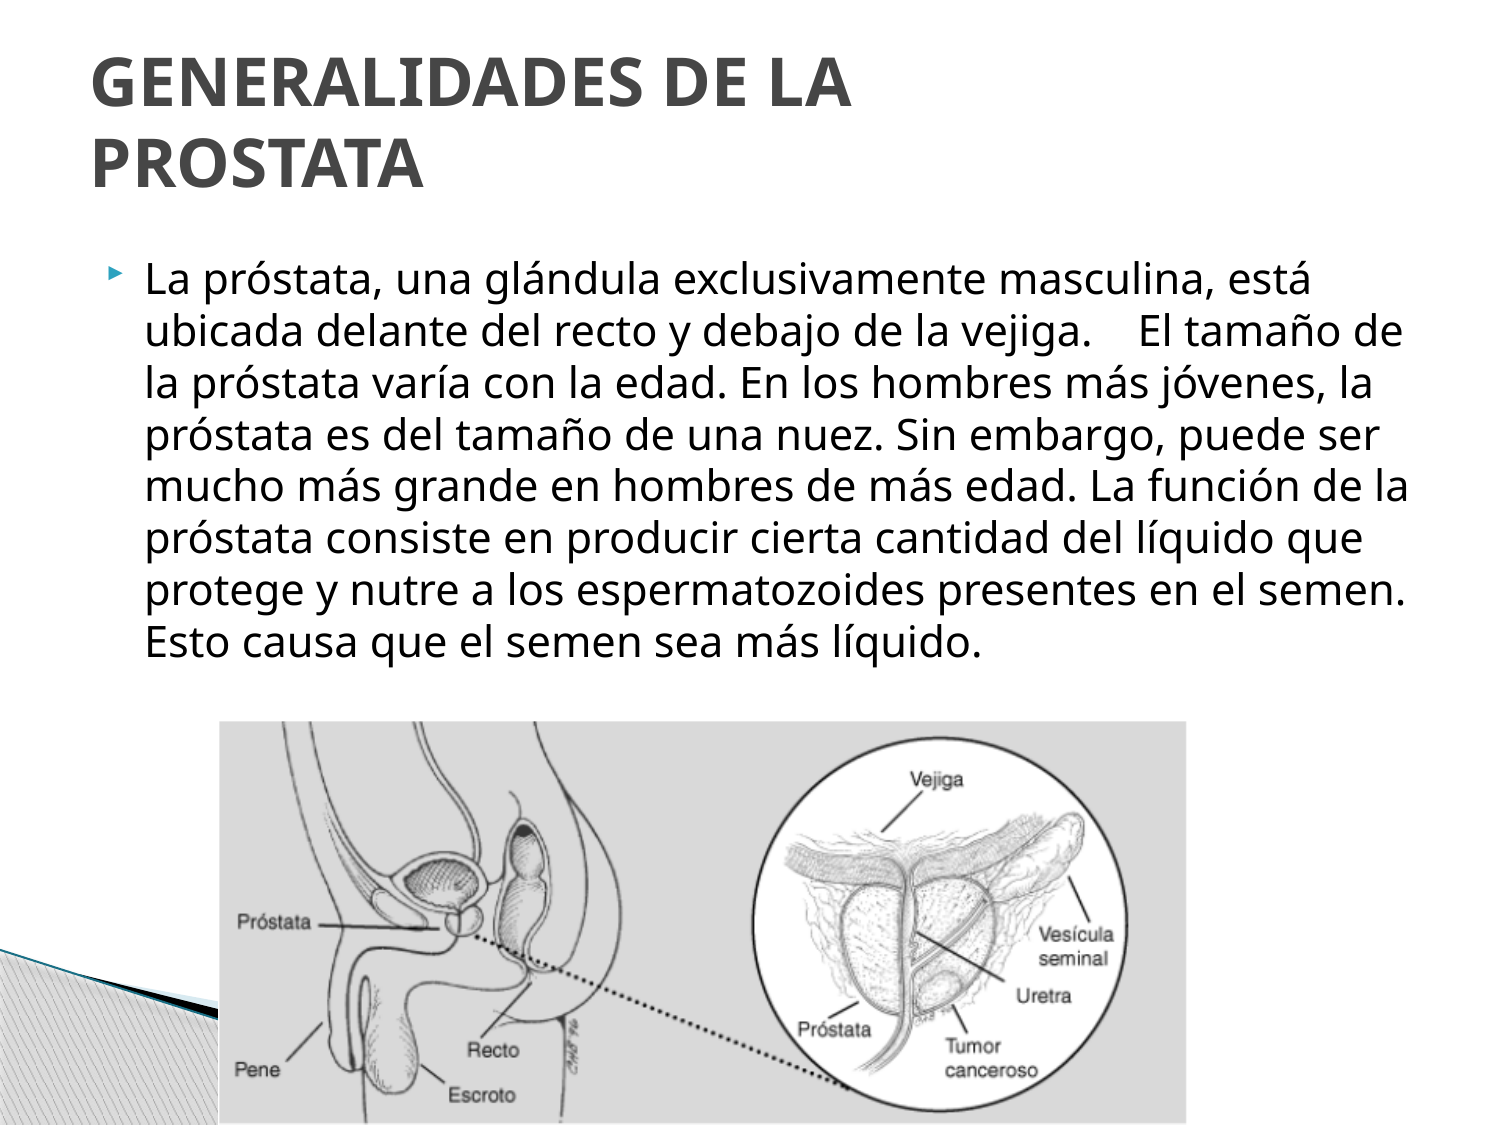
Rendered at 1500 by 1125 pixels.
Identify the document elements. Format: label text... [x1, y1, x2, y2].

list La próstata, una glándula exclusivamente masculina, está ubicada delante del recto y debajo de la vejiga. El tamaño de la próstata varía con la edad. En los hombres más jóvenes, la próstata es del tamaño de una nuez. Sin embargo, puede ser mucho más grande en hombres de más edad. La función de la próstata consiste en producir cierta cantidad del líquido que protege y nutre a los espermatozoides presentes en el semen. Esto causa que el semen sea más líquido. [75, 243, 1425, 716]
title GENERALIDADES DE LA PROSTATA [75, 30, 1425, 209]
picture [218, 720, 1188, 1125]
